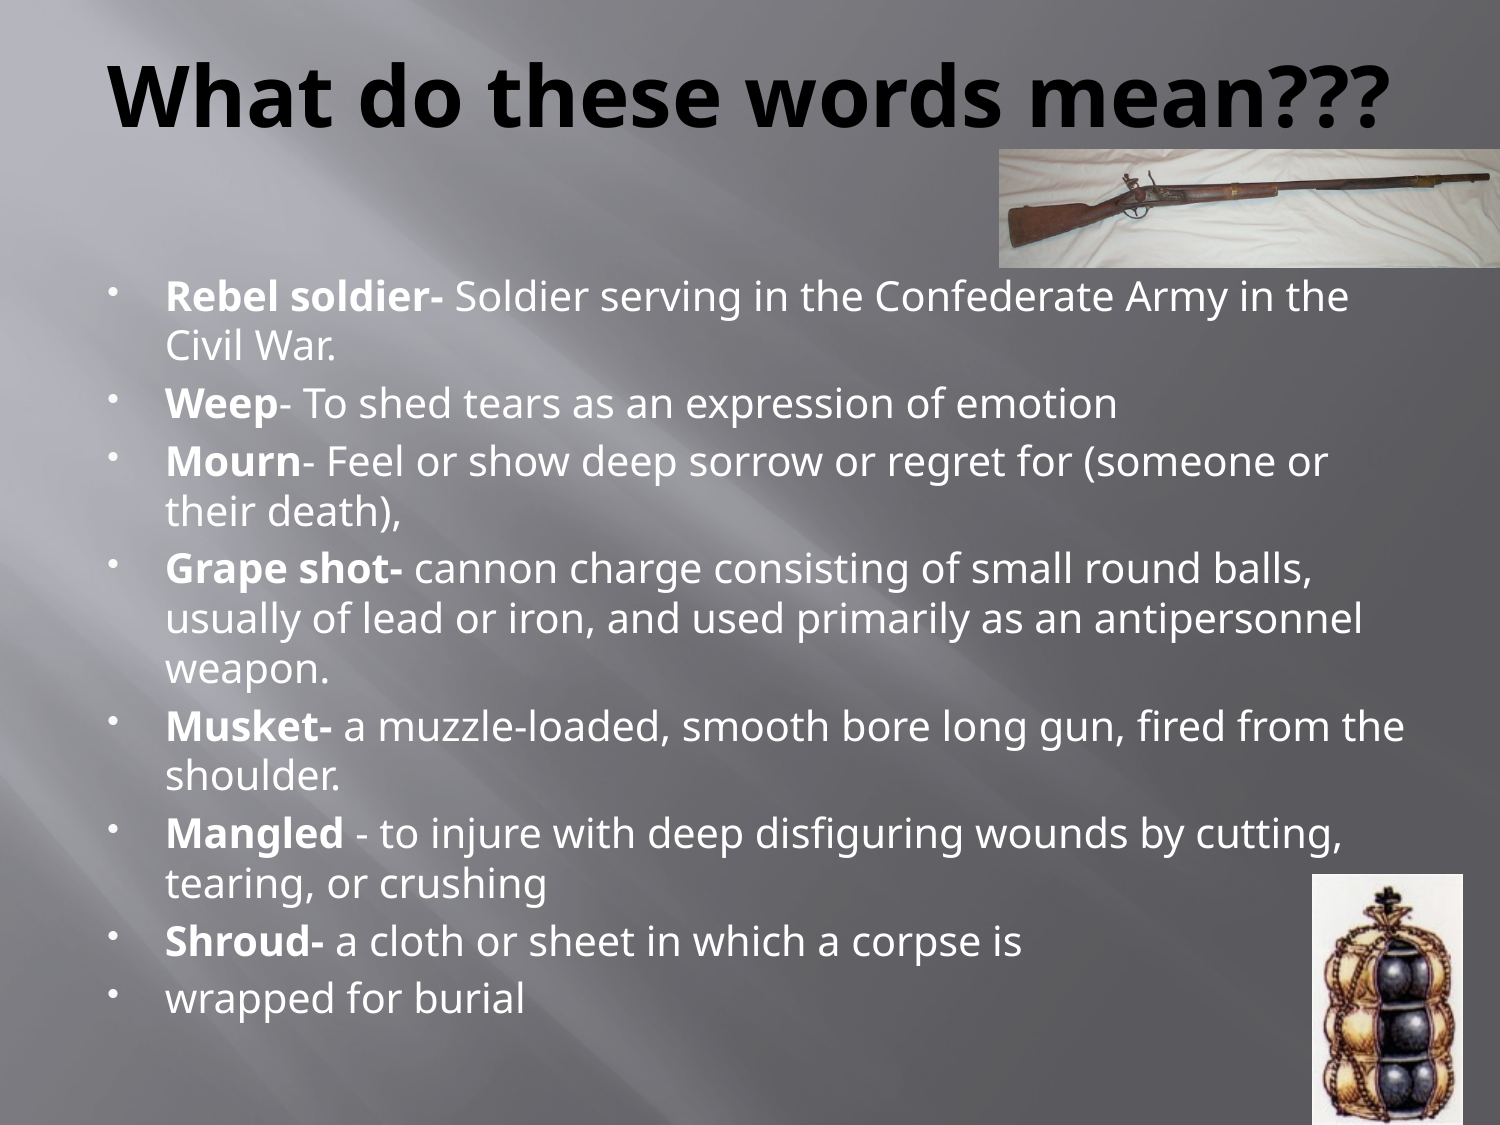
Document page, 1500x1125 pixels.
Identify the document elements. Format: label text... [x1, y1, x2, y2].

title What do these words mean??? [75, 0, 1425, 188]
list Rebel soldier- Soldier serving in the Confederate Army in the Civil War. Weep- To shed tears as an expression of emotion Mourn- Feel or show deep sorrow or regret for (someone or their death), Grape shot- cannon charge consisting of small round balls, usually of lead or iron, and used primarily as an antipersonnel weapon. Musket- a muzzle-loaded, smooth bore long gun, fired from the shoulder. Mangled - to injure with deep disfiguring wounds by cutting, tearing, or crushing Shroud- a cloth or sheet in which a corpse is wrapped for burial [75, 262, 1425, 1035]
picture [999, 149, 1500, 268]
picture [1312, 874, 1463, 1125]
